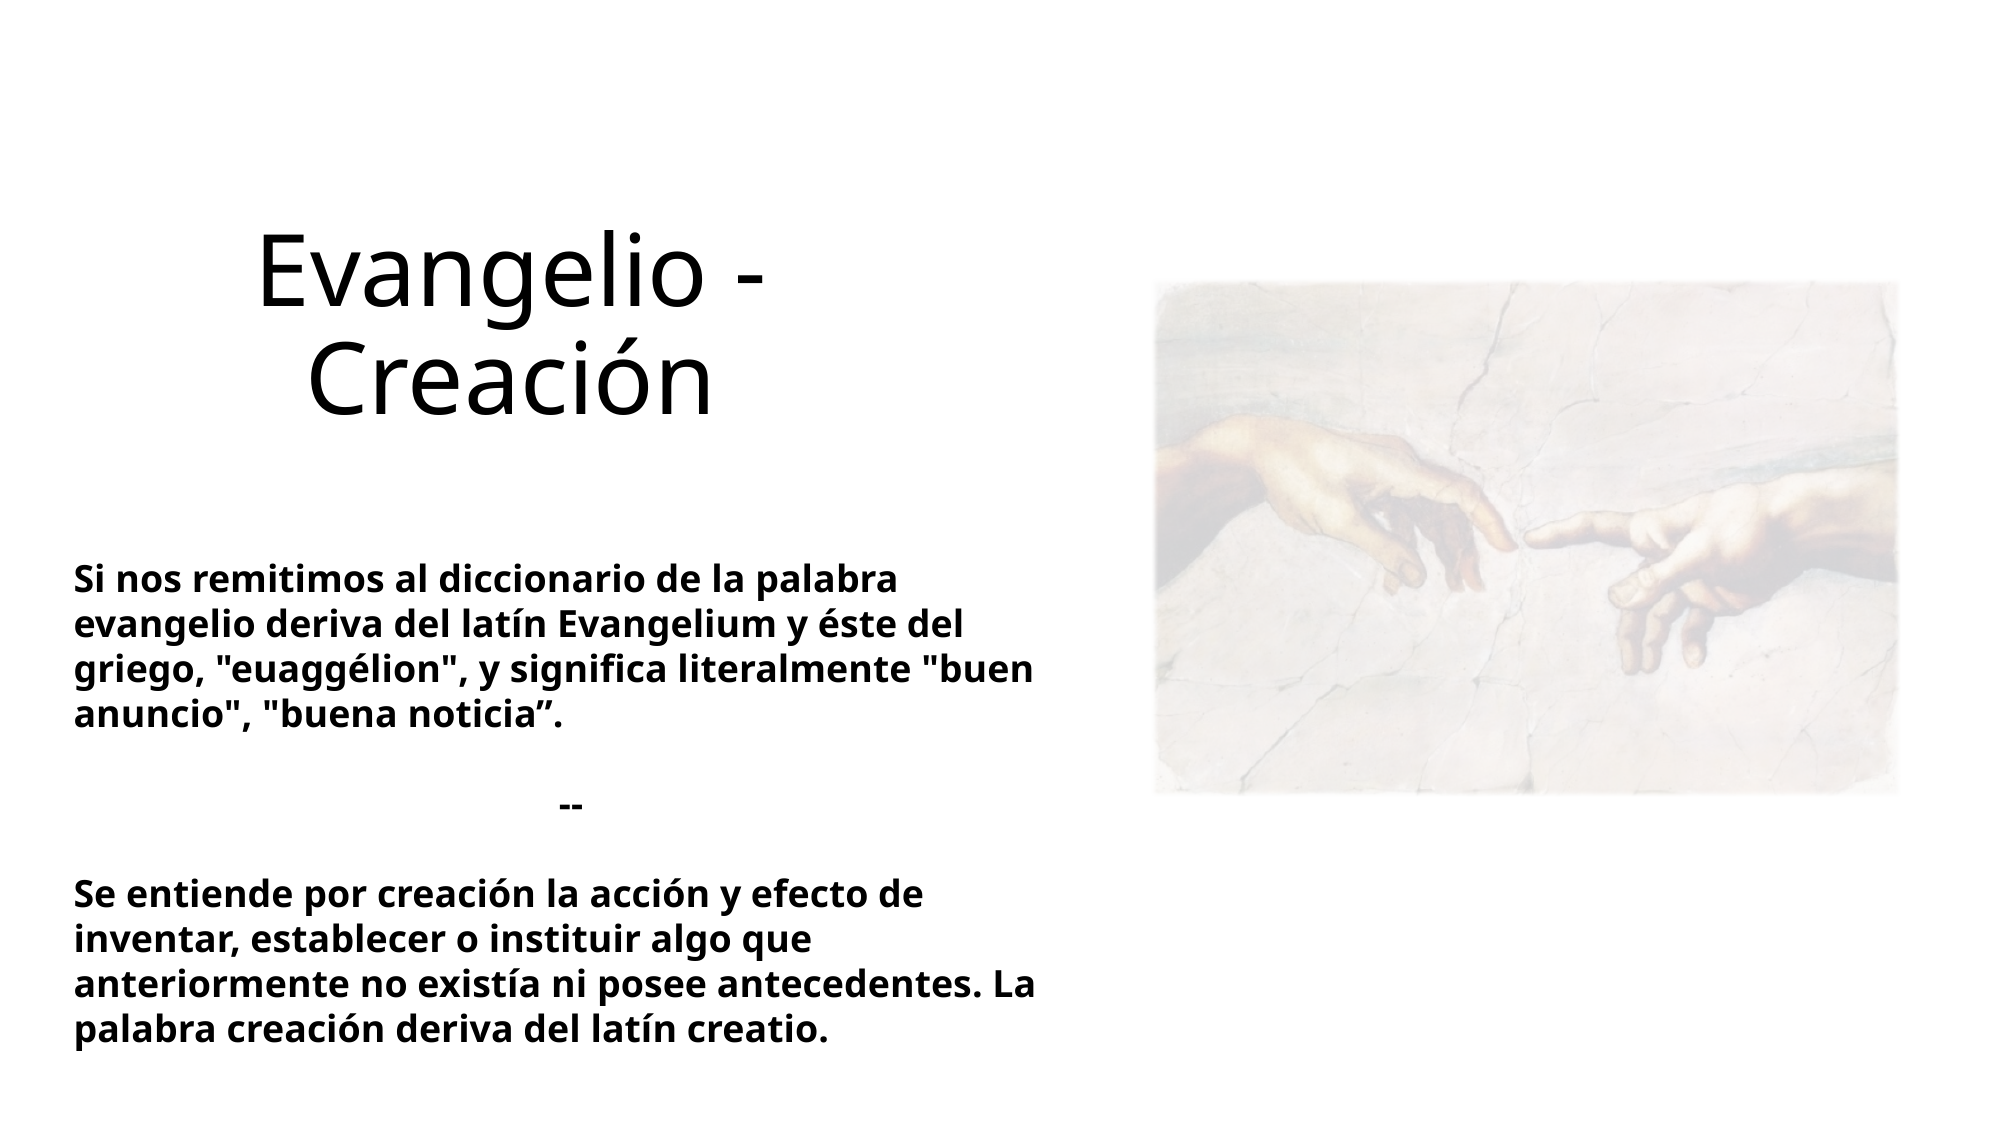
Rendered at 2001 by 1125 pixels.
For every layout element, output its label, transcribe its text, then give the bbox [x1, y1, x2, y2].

picture [1151, 278, 1901, 797]
title Evangelio - Creación [58, 163, 963, 394]
text_box Si nos remitimos al diccionario de la palabra evangelio deriva del latín Evangelium y éste del griego, "euaggélion", y significa literalmente "buen anuncio", "buena noticia”. -- Se entiende por creación la acción y efecto de inventar, establecer o instituir algo que anteriormente no existía ni posee antecedentes. La palabra creación deriva del latín creatio. [58, 547, 1083, 1058]
